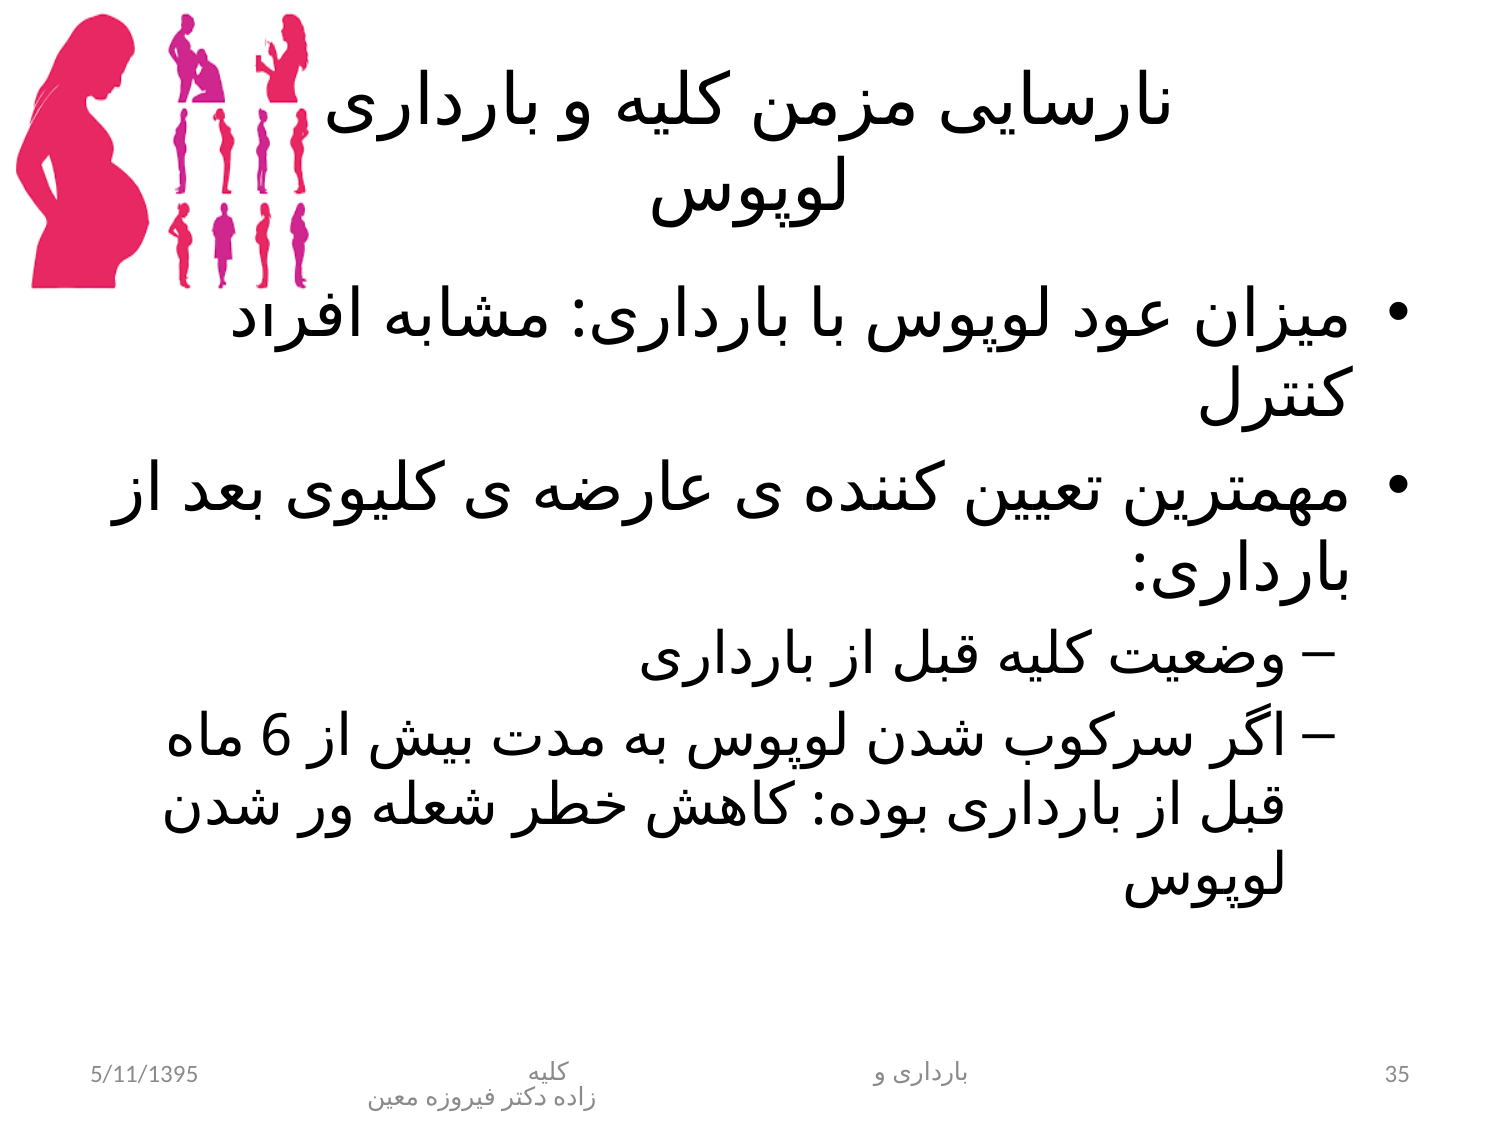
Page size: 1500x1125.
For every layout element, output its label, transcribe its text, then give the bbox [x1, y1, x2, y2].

slide_number 35 [1074, 1042, 1425, 1103]
footer بارداری و کلیه دکتر فیروزه معین زاده [512, 1042, 988, 1103]
picture [0, 0, 326, 304]
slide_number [75, 1042, 425, 1103]
list میزان عود لوپوس با بارداری: مشابه افراد کنترل مهمترین تعیین کننده ی عارضه ی کلیوی بعد از بارداری: وضعیت کلیه قبل از بارداری اگر سرکوب شدن لوپوس به مدت بیش از 6 ماه قبل از بارداری بوده: کاهش خطر شعله ور شدن لوپوس [75, 262, 1425, 1005]
title نارسایی مزمن کلیه و بارداری لوپوس [329, 45, 1425, 233]
